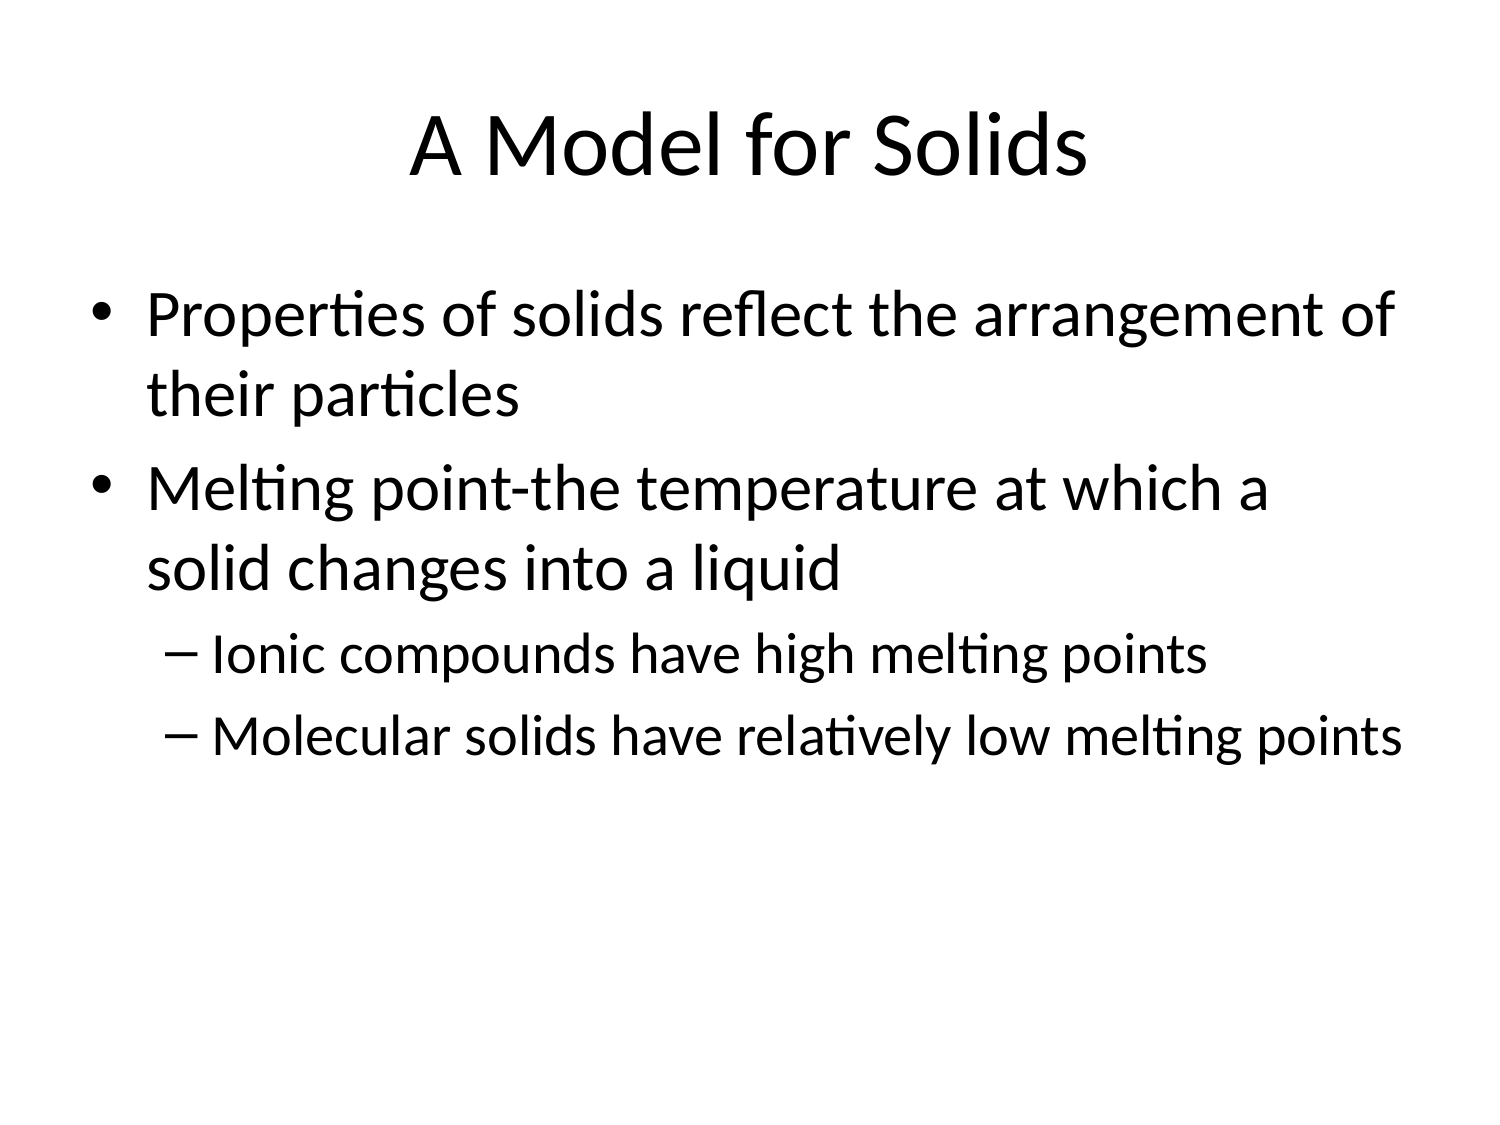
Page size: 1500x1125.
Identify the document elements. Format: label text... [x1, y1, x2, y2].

title A Model for Solids [75, 45, 1425, 233]
list Properties of solids reflect the arrangement of their particles Melting point-the temperature at which a solid changes into a liquid Ionic compounds have high melting points Molecular solids have relatively low melting points [75, 262, 1425, 1005]
